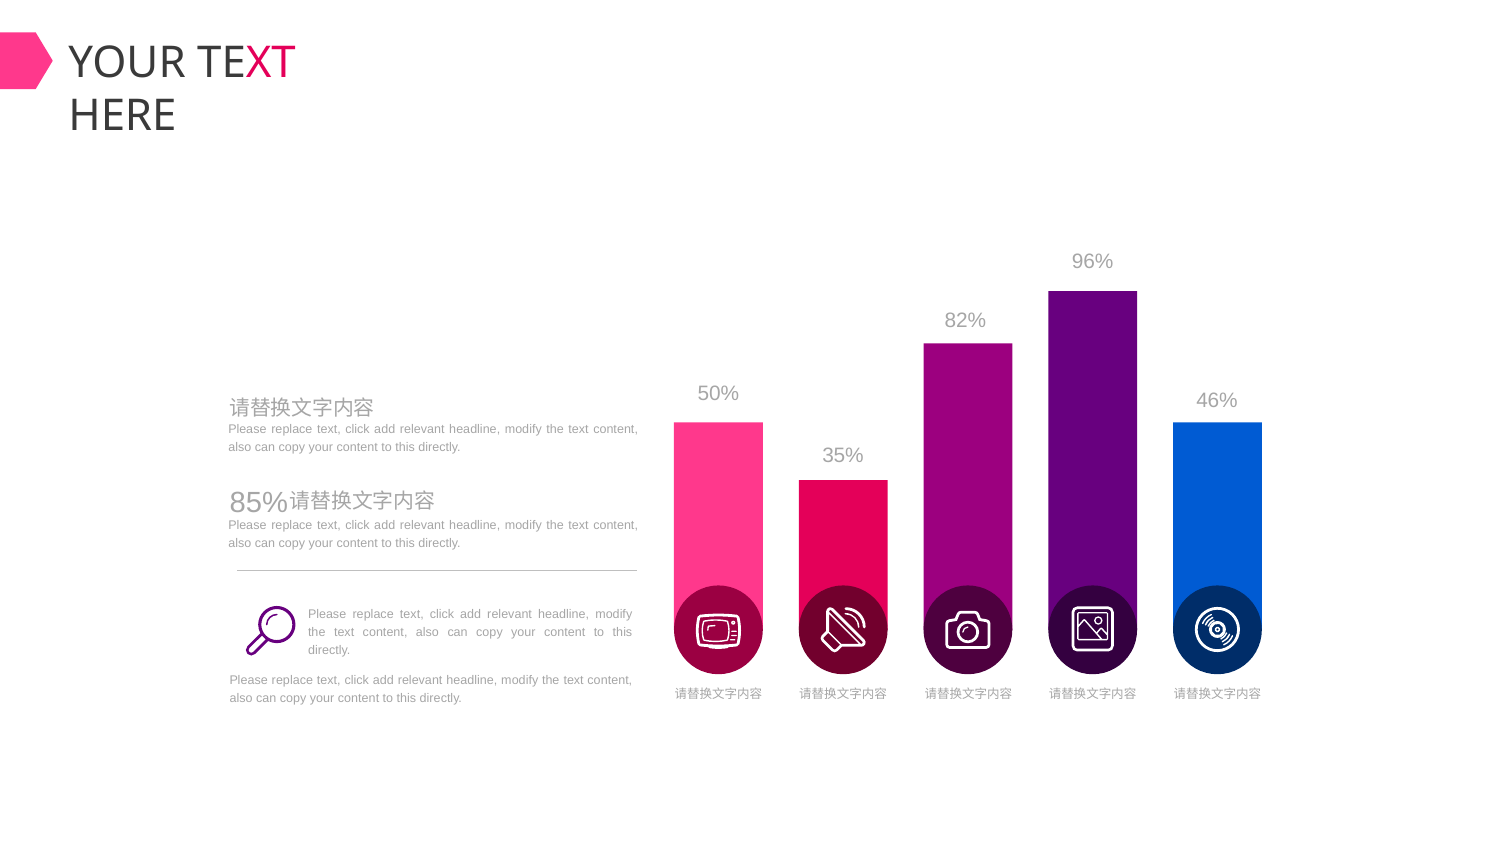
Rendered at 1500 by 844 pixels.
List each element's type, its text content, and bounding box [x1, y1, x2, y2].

text_box 82% [944, 301, 987, 332]
text_box 请替换文字内容 [924, 683, 1013, 702]
text_box YOUR TEXT HERE [57, 28, 389, 145]
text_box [1194, 606, 1240, 653]
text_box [945, 610, 991, 649]
text_box Please replace text, click add relevant headline, modify the text content, also can copy your content to this directly. [229, 669, 632, 706]
text_box Please replace text, click add relevant headline, modify the text content, also can copy your content to this directly. [308, 603, 633, 657]
text_box [672, 584, 764, 676]
text_box 请替换文字内容 [799, 683, 887, 702]
text_box 46% [1196, 381, 1239, 412]
text_box [1047, 290, 1138, 622]
text_box 96% [1071, 243, 1114, 274]
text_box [1071, 606, 1114, 652]
text_box [1171, 584, 1263, 676]
text_box [1047, 584, 1139, 676]
text_box Please replace text, click add relevant headline, modify the text content, also can copy your content to this directly. [228, 514, 638, 551]
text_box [820, 607, 866, 653]
text_box [922, 584, 1014, 676]
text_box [245, 605, 296, 656]
text_box 请替换文字内容 [289, 482, 488, 513]
text_box 请替换文字内容 [674, 683, 763, 702]
text_box 请替换文字内容 [229, 389, 375, 418]
text_box 85% [229, 476, 289, 514]
text_box [797, 584, 889, 676]
text_box 50% [697, 374, 740, 405]
text_box [1172, 421, 1263, 621]
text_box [695, 613, 741, 649]
text_box 请替换文字内容 [1173, 682, 1262, 701]
text_box [673, 421, 764, 621]
text_box 35% [822, 436, 864, 467]
text_box [798, 479, 889, 622]
text_box 请替换文字内容 [1048, 683, 1137, 702]
text_box [922, 342, 1013, 623]
text_box Please replace text, click add relevant headline, modify the text content, also can copy your content to this directly. [228, 418, 638, 455]
